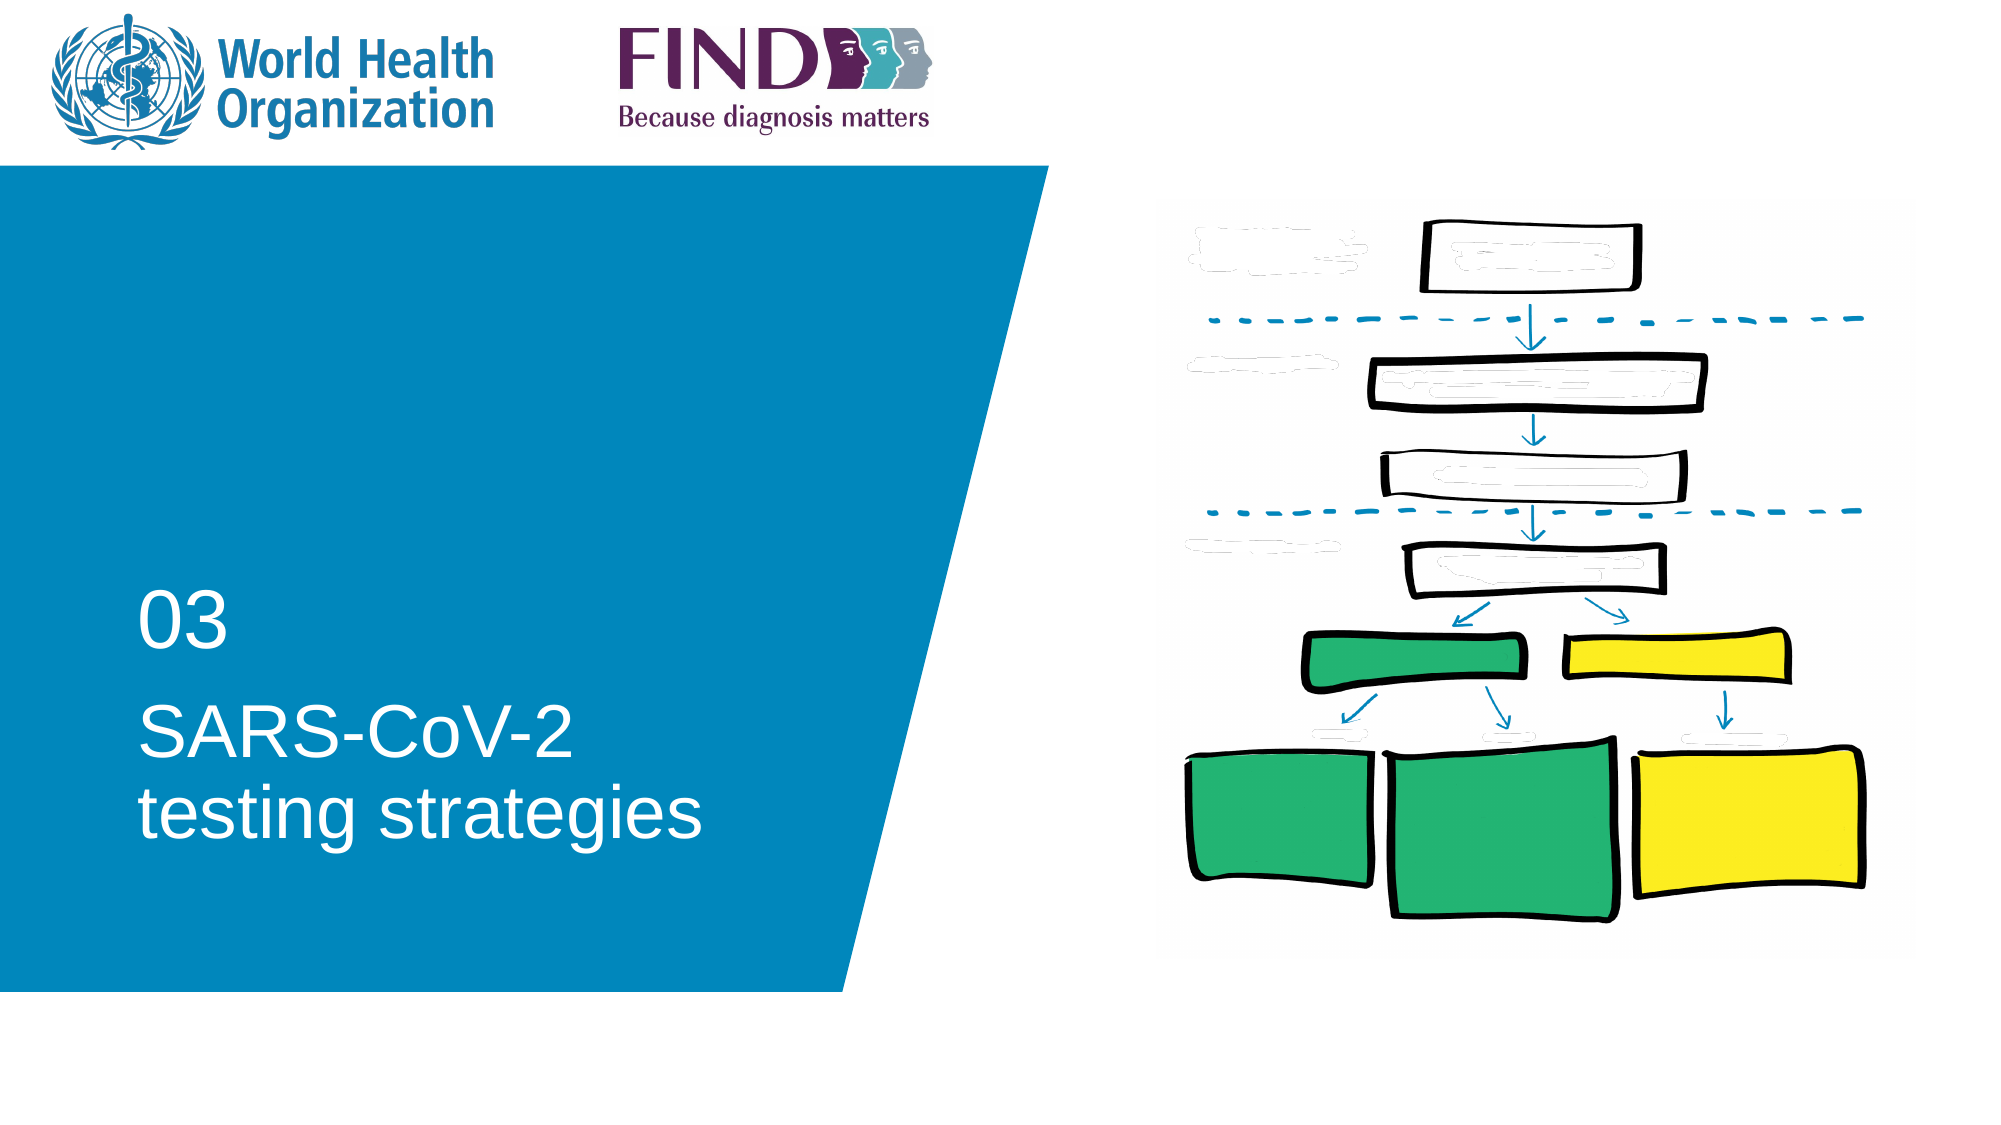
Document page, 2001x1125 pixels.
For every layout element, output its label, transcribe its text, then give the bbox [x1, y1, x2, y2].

title 03 [137, 184, 891, 667]
picture [1156, 199, 1916, 959]
picture [618, 25, 934, 137]
picture [26, 9, 515, 154]
subtitle SARS-CoV-2 testing strategies [137, 693, 793, 865]
